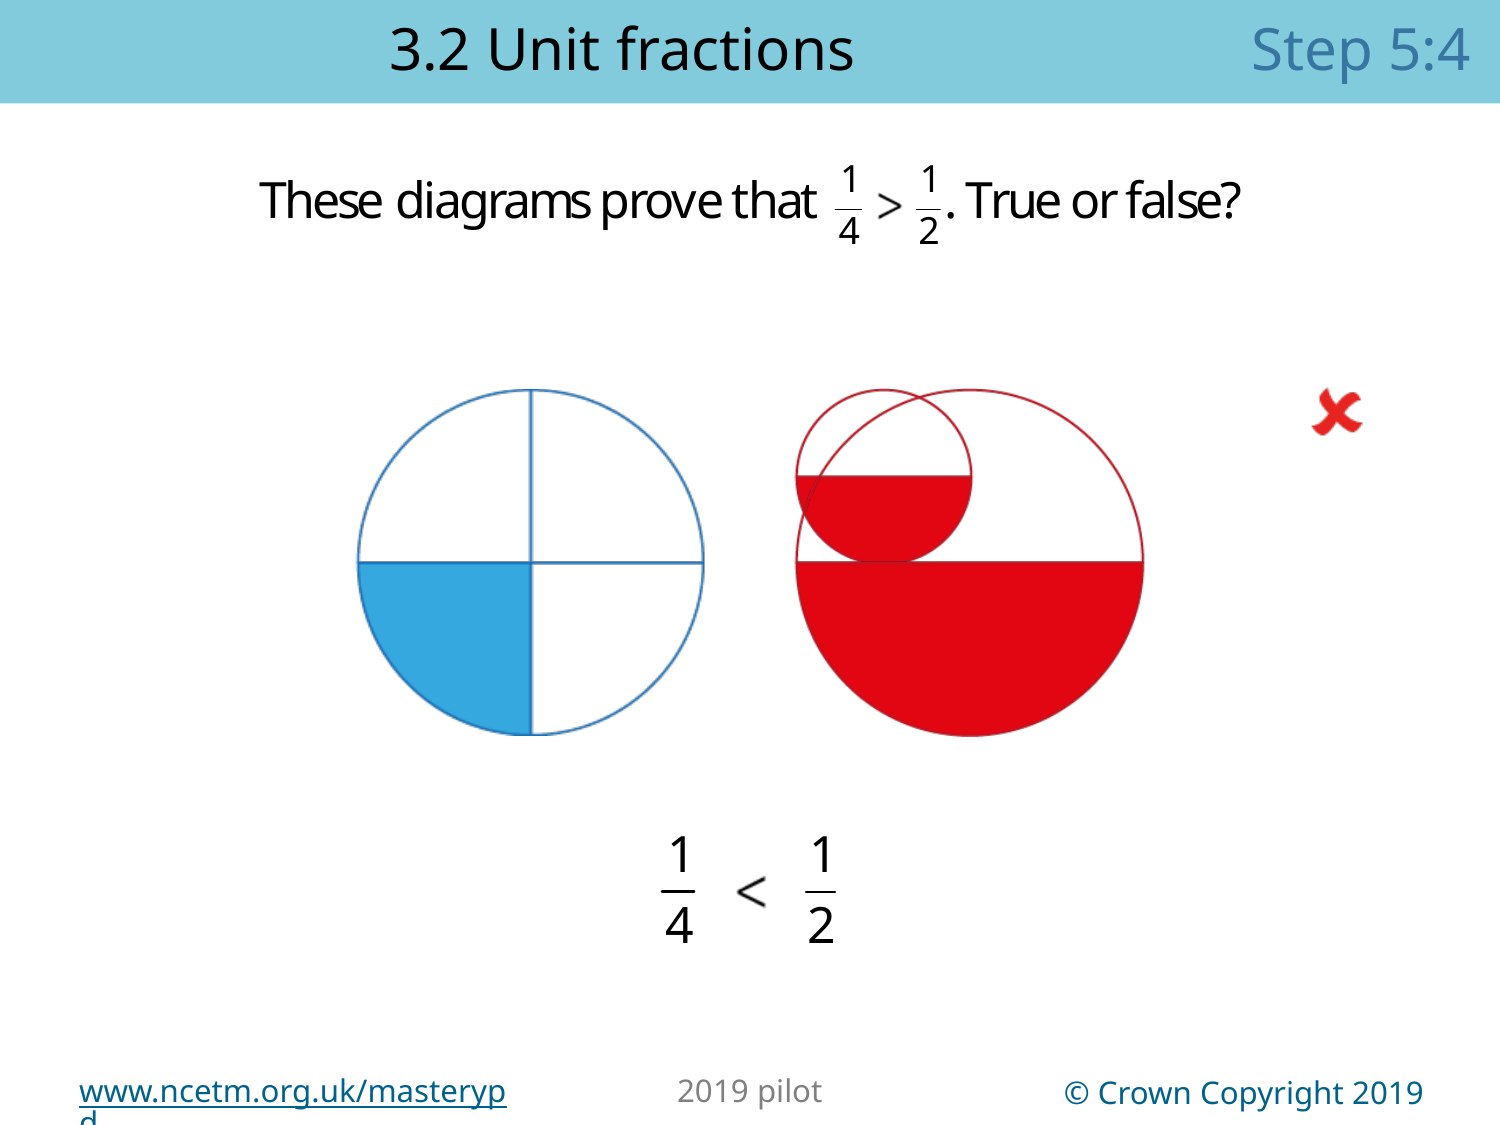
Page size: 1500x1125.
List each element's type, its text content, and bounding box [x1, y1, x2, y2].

list 3.2 Unit fractions Step 5:4 [0, 0, 1500, 104]
picture [1309, 380, 1372, 445]
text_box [255, 158, 1245, 250]
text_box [801, 829, 840, 949]
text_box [657, 829, 700, 948]
picture [790, 303, 1156, 777]
picture [859, 174, 913, 251]
picture [33, 389, 711, 736]
picture [722, 838, 788, 930]
